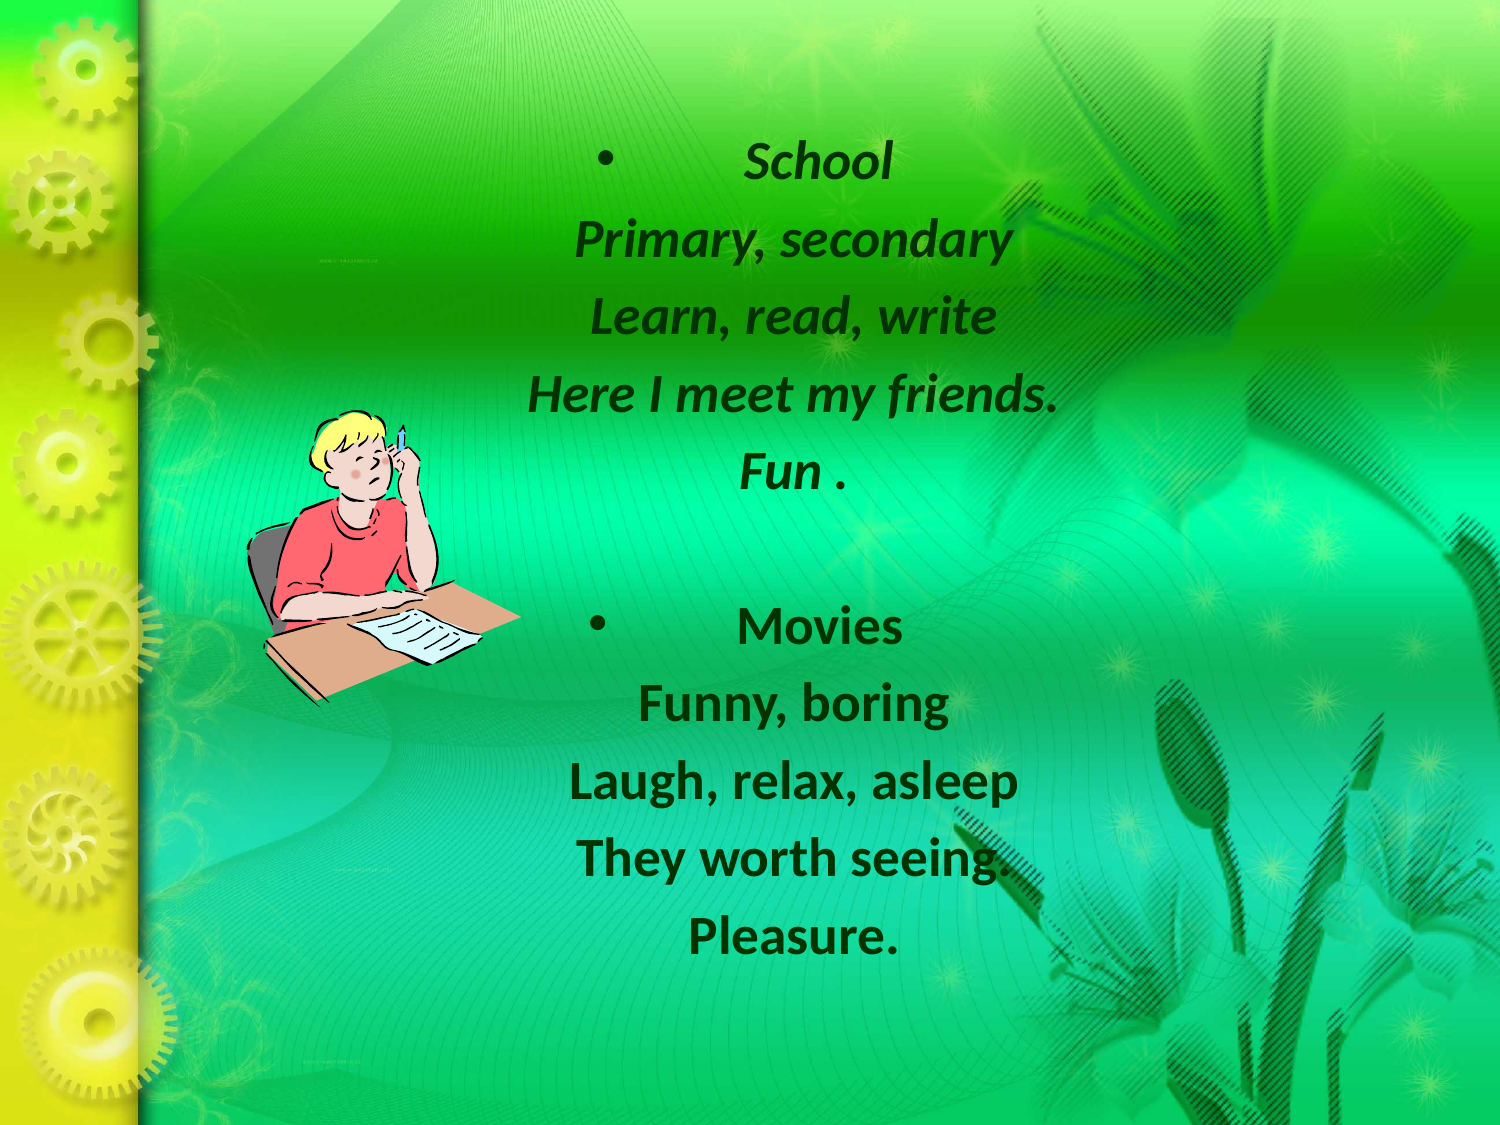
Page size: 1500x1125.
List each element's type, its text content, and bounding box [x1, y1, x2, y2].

picture [0, 0, 1500, 1125]
list School Primary, secondary Learn, read, write Here I meet my friends. Fun . Movies Funny, boring Laugh, relax, asleep They worth seeing. Pleasure. [152, 116, 1437, 977]
